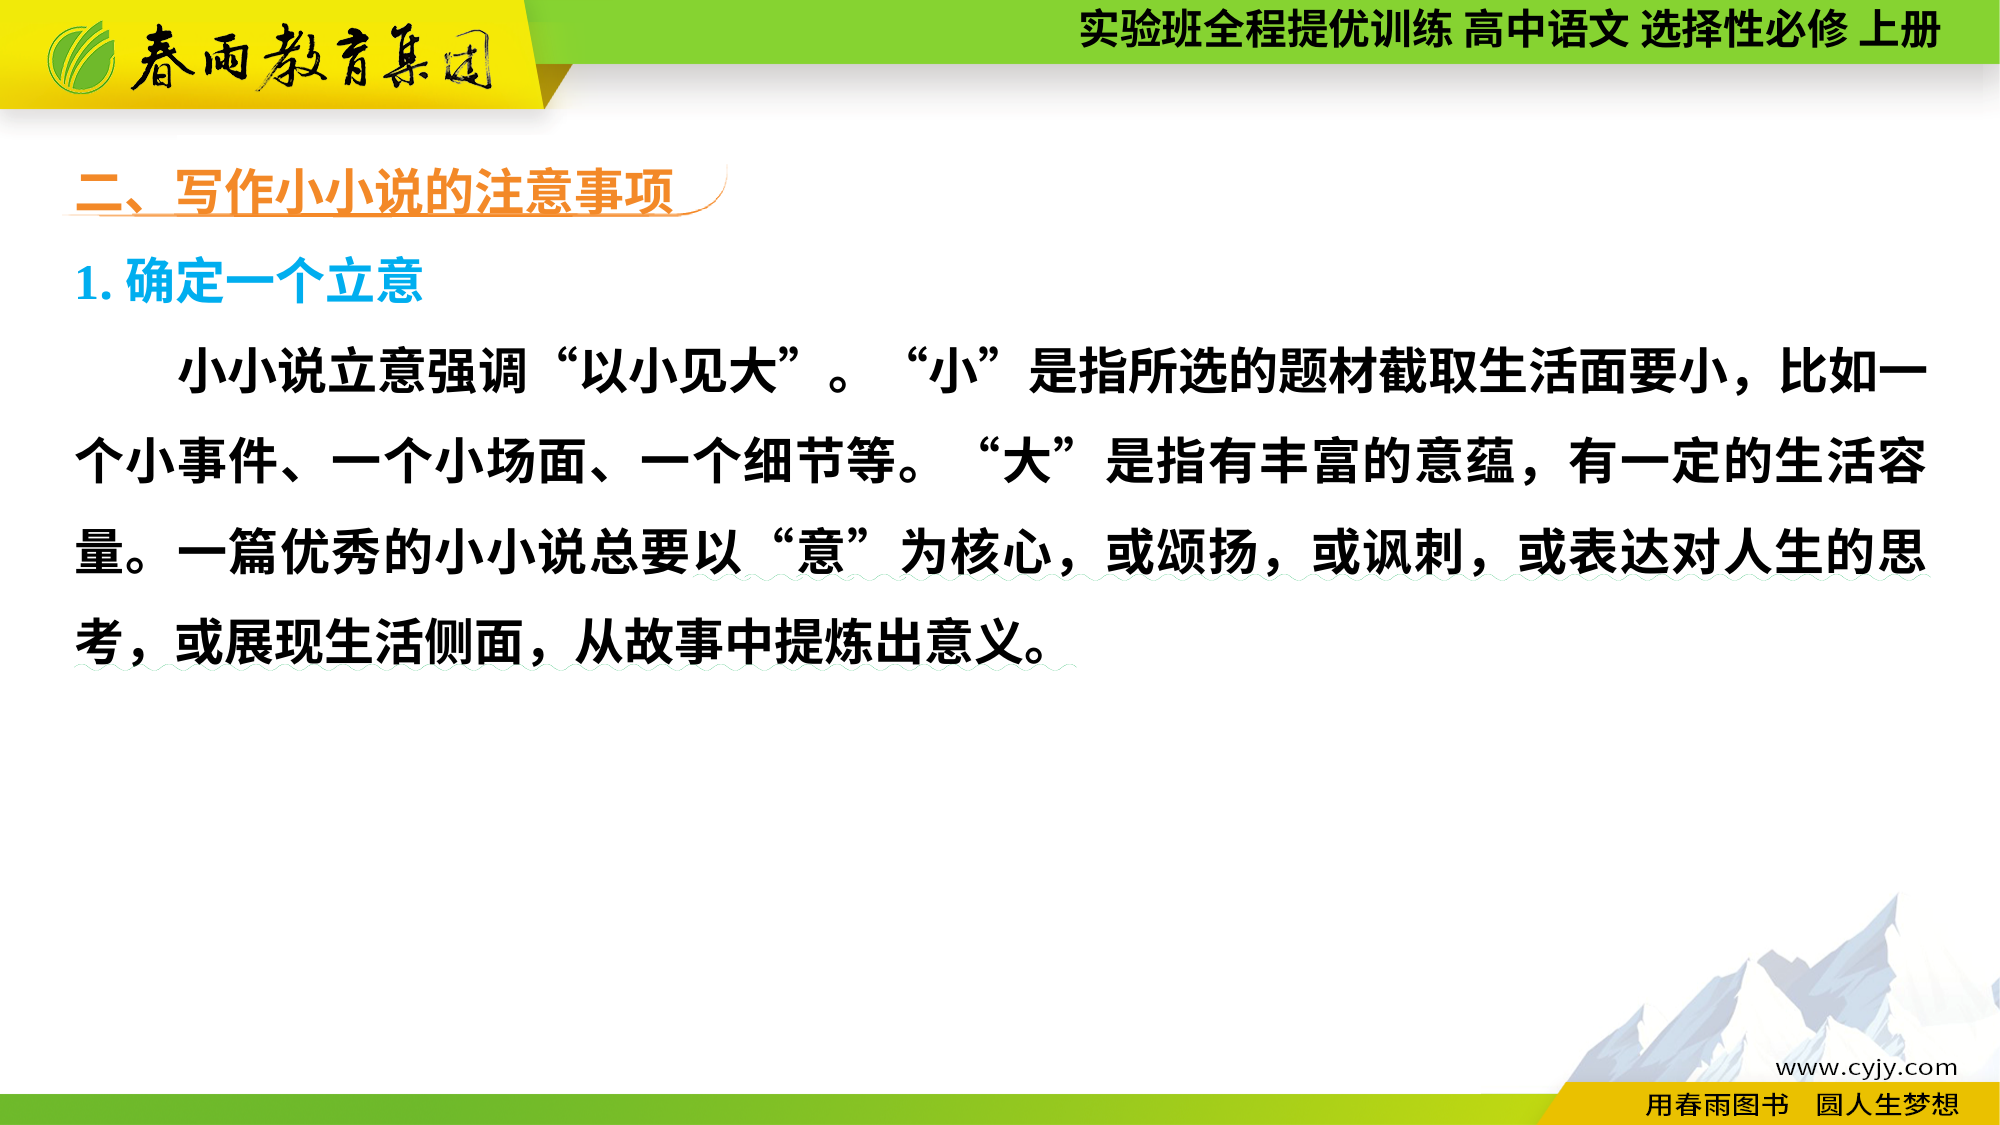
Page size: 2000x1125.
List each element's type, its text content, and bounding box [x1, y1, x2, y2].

list 二、写作小小说的注意事项 1.确定一个立意 小小说立意强调“以小见大”。“小”是指所选的题材截取生活面要小，比如一个小事件、一个小场面、一个细节等。“大”是指有丰富的意蕴，有一定的生活容量。一篇优秀的小小说总要以“意”为核心，或颂扬，或讽刺，或表达对人生的思考，或展现生活侧面，从故事中提炼出意义。 [59, 122, 1944, 672]
picture [0, 0, 2000, 1125]
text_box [62, 135, 729, 224]
